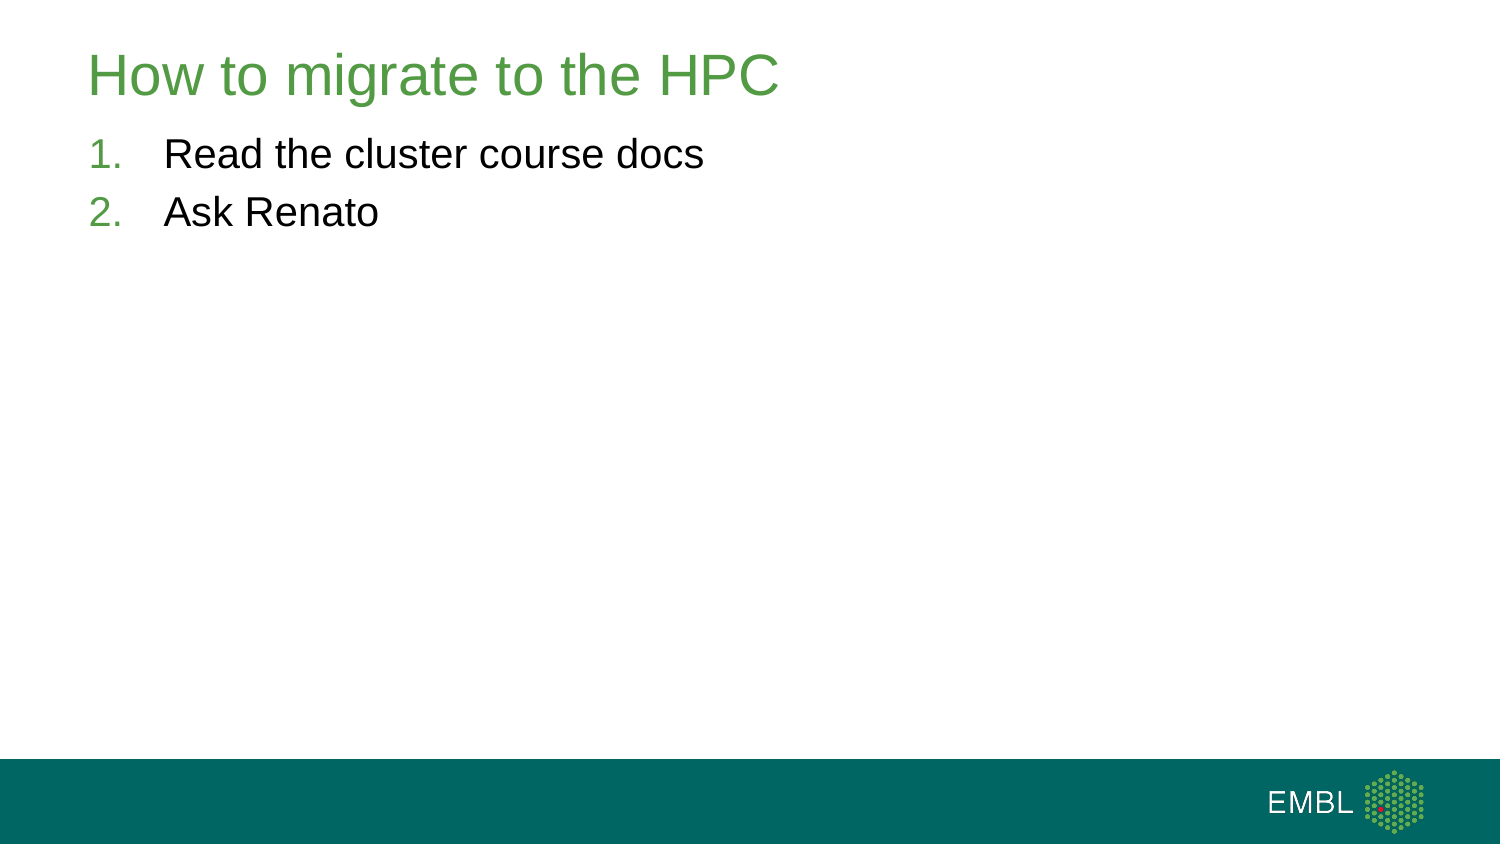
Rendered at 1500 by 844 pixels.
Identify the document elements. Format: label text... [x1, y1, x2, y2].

title How to migrate to the HPC [87, 37, 1426, 115]
list Read the cluster course docs Ask Renato [88, 126, 1427, 730]
